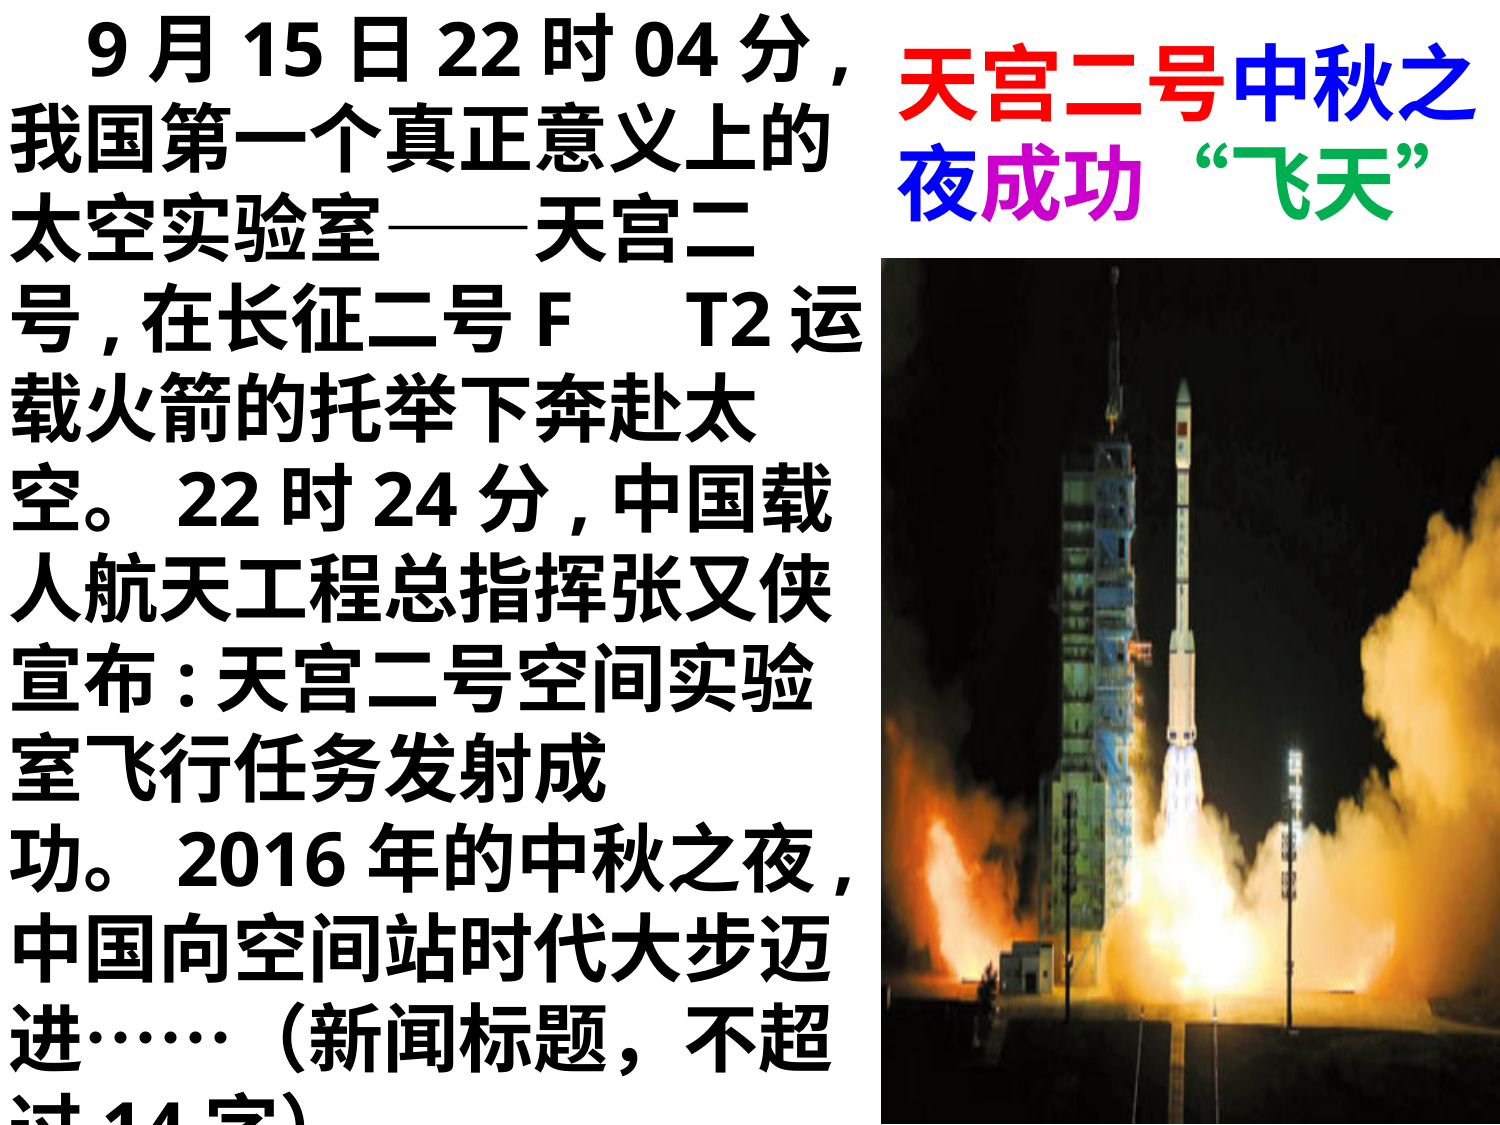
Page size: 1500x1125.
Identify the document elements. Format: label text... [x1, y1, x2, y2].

text_box 9月15日22时04分,我国第一个真正意义上的太空实验室——天宫二号,在长征二号F T2运载火箭的托举下奔赴太空。22时24分,中国载人航天工程总指挥张又侠宣布:天宫二号空间实验室飞行任务发射成功。2016年的中秋之夜,中国向空间站时代大步迈进……（新闻标题，不超过14字） [0, 0, 882, 1125]
picture [881, 258, 1500, 1124]
text_box 天宫二号中秋之夜成功“飞天” [881, 23, 1500, 239]
